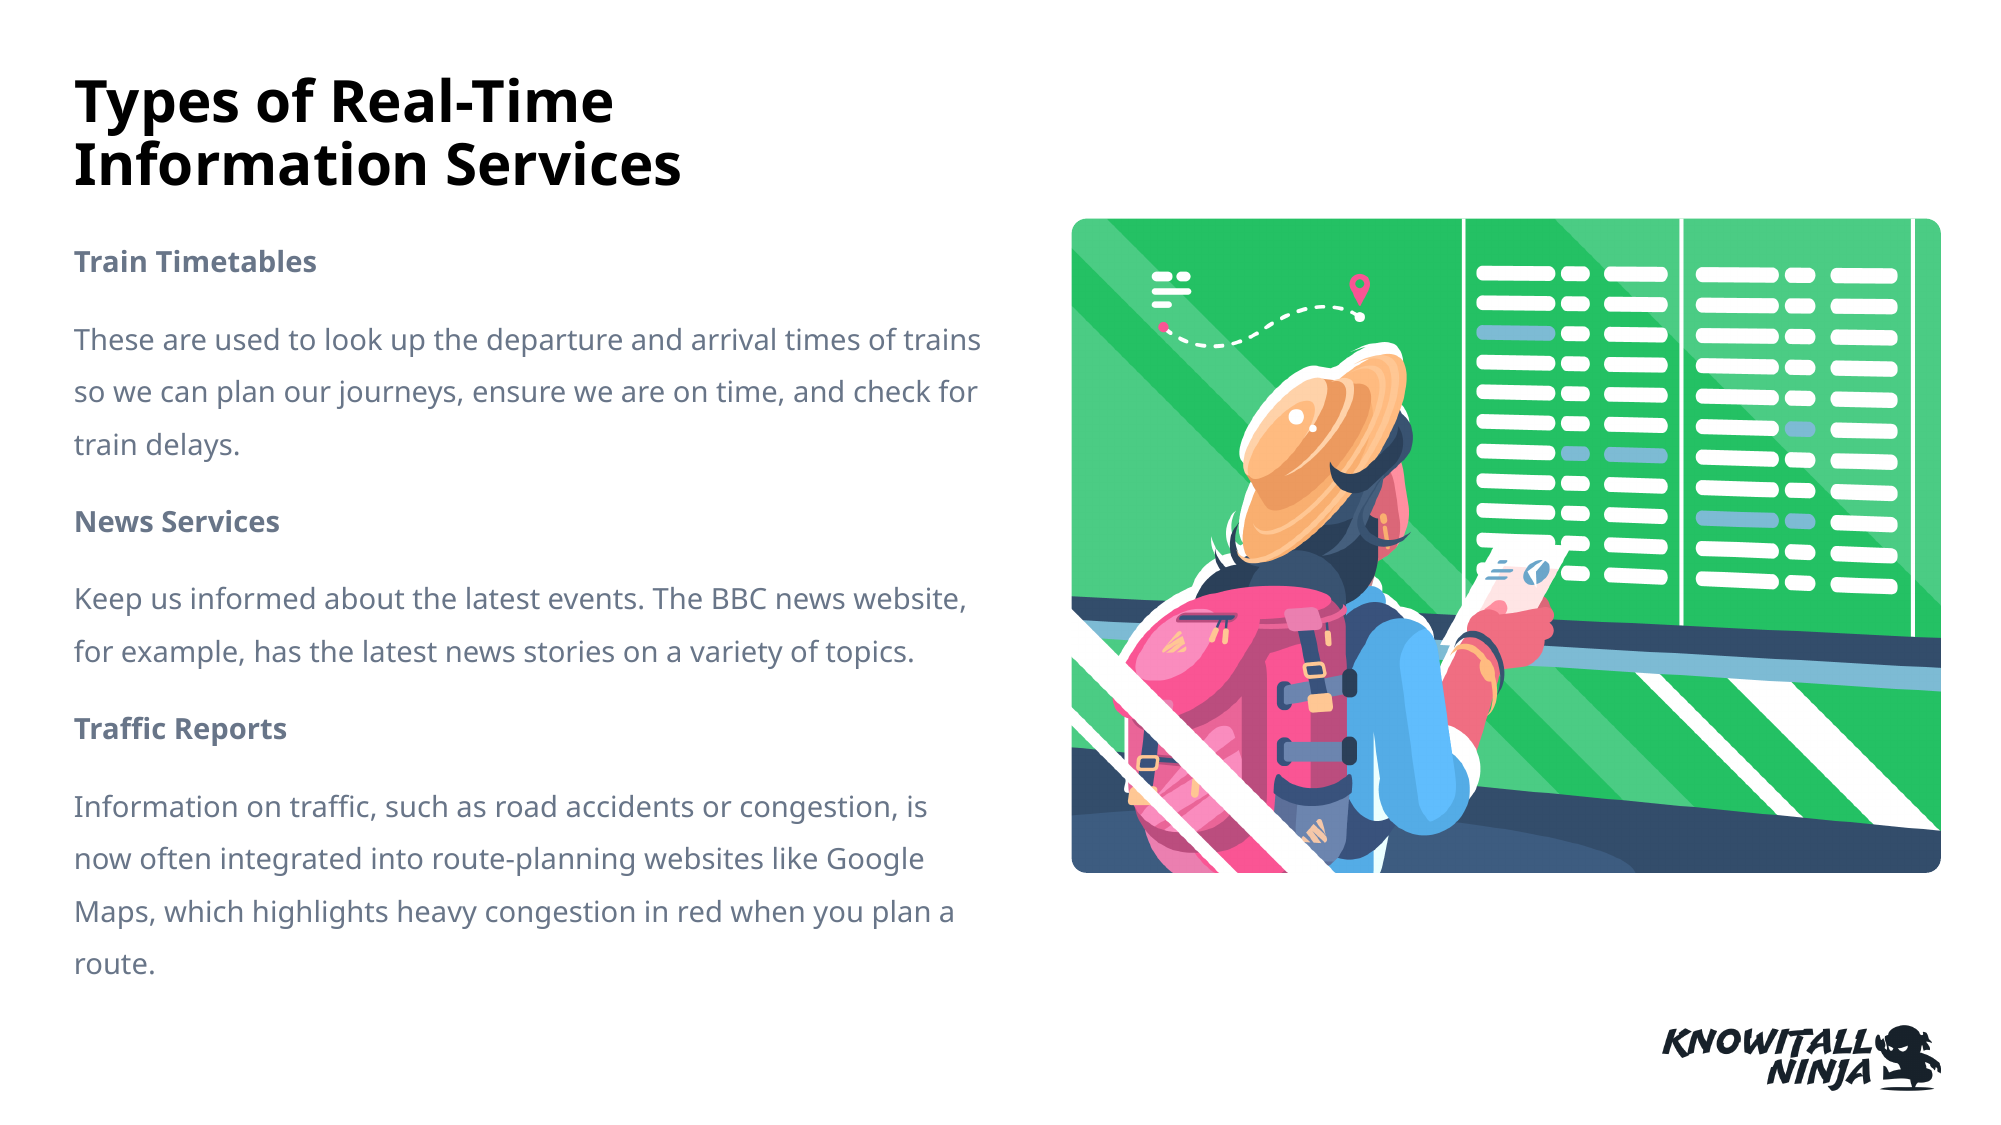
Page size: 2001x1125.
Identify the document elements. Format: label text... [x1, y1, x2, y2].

list Train Timetables These are used to look up the departure and arrival times of trains so we can plan our journeys, ensure we are on time, and check for train delays. News Services Keep us informed about the latest events. The BBC news website, for example, has the latest news stories on a variety of topics. Traffic Reports Information on traffic, such as road accidents or congestion, is now often integrated into route-planning websites like Google Maps, which highlights heavy congestion in red when you plan a route. [59, 218, 1000, 1091]
picture [1662, 1025, 1941, 1091]
title Types of Real-Time Information Services [59, 117, 1000, 206]
picture [1071, 218, 1942, 874]
